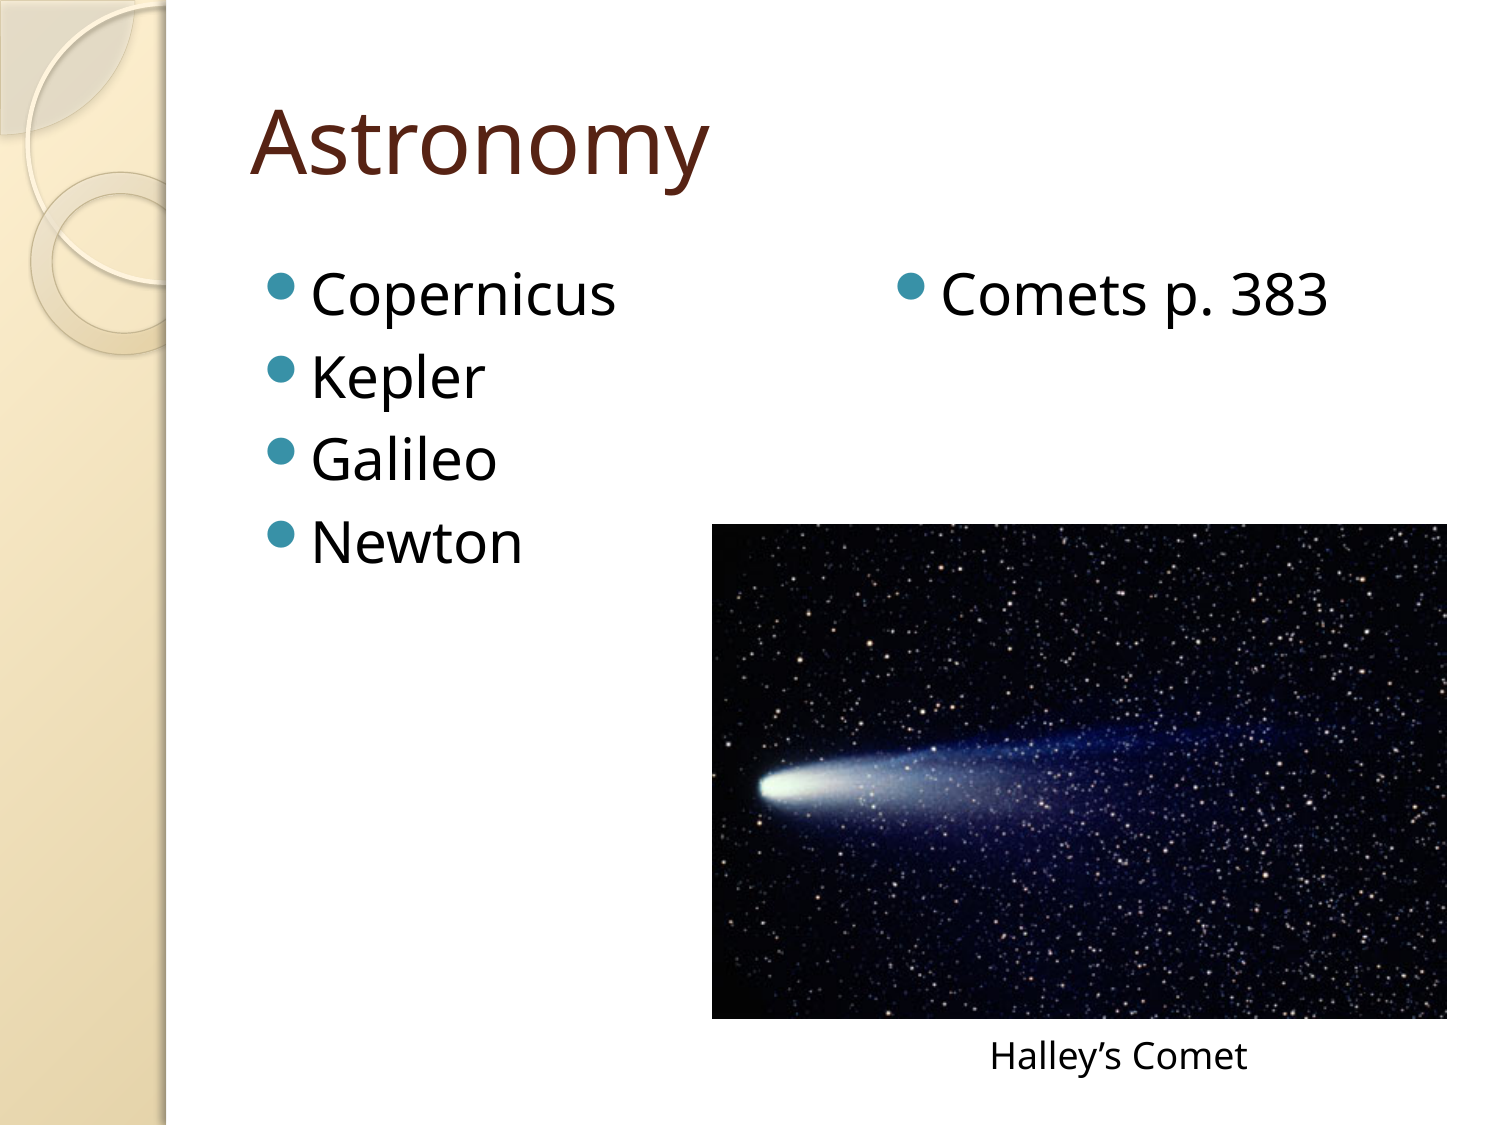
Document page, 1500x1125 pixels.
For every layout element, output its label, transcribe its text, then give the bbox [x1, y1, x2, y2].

title Astronomy [235, 45, 1466, 233]
picture [712, 524, 1448, 1019]
list Comets p. 383 [865, 249, 1466, 1015]
text_box Halley’s Comet [974, 1031, 1264, 1085]
list Copernicus Kepler Galileo Newton [235, 249, 836, 1015]
